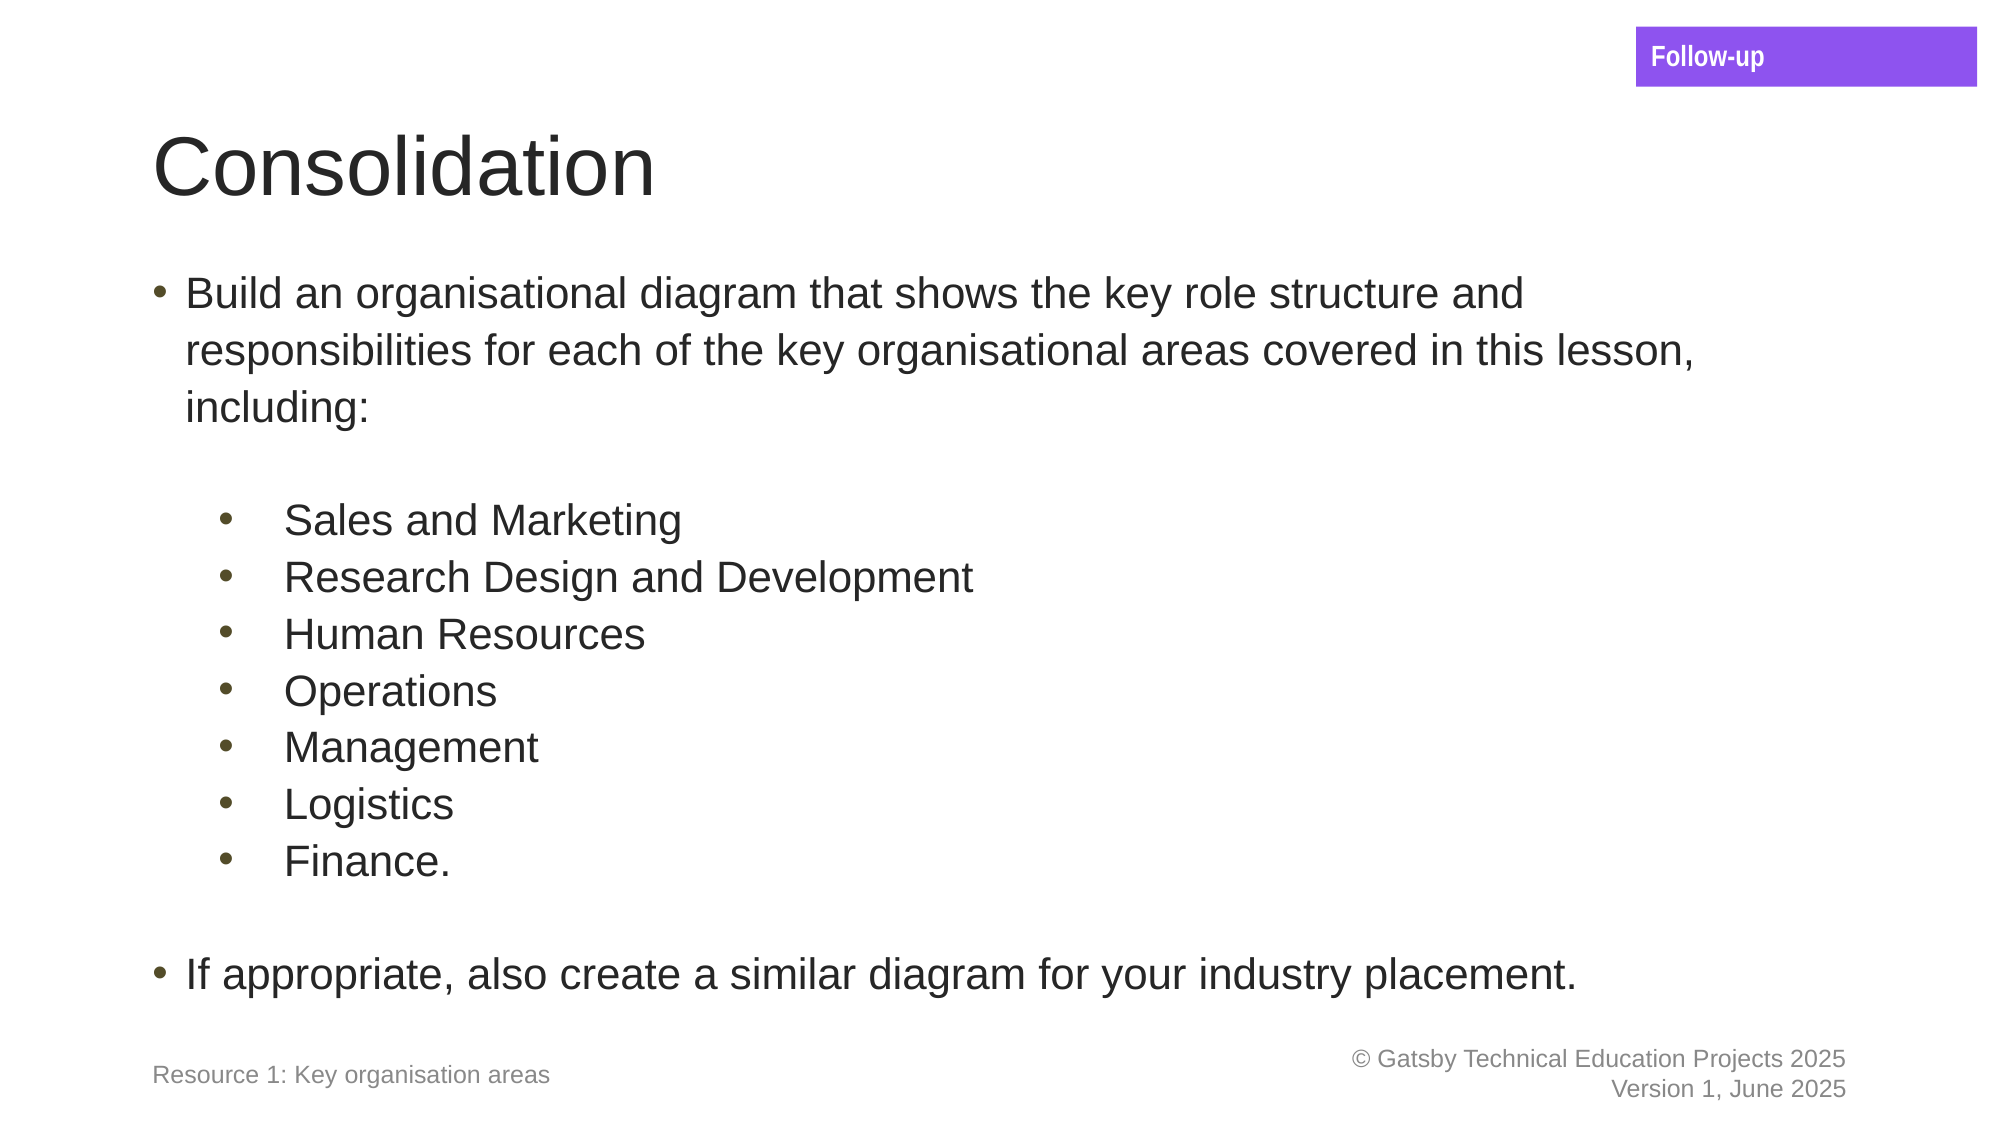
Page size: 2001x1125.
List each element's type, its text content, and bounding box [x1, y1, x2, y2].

list Build an organisational diagram that shows the key role structure and responsibilities for each of the key organisational areas covered in this lesson, including: Sales and Marketing Research Design and Development Human Resources Operations Management Logistics Finance. If appropriate, also create a similar diagram for your industry placement. [137, 253, 1821, 1010]
text_box Resource 1: Key organisation areas [137, 1042, 829, 1103]
list Follow-up [1636, 26, 1978, 87]
title Consolidation [137, 59, 1863, 278]
